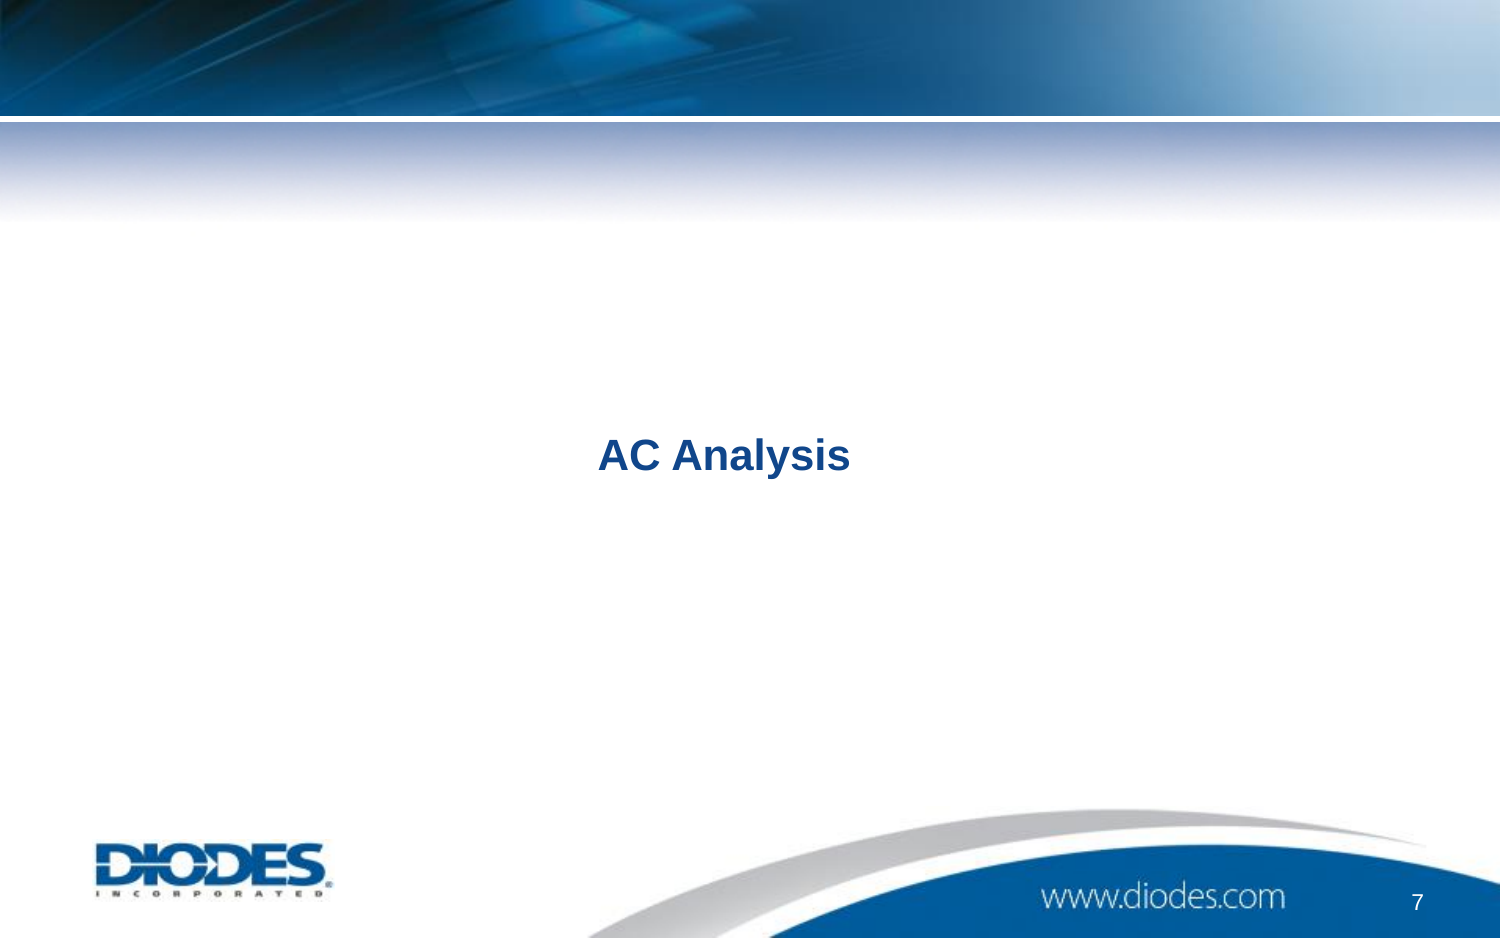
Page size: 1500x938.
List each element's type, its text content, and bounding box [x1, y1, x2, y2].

slide_number 7 [1373, 879, 1438, 924]
picture [92, 839, 335, 902]
picture [0, 0, 1500, 116]
picture [575, 806, 1500, 938]
picture [0, 122, 1500, 238]
list AC Analysis [337, 393, 1075, 481]
